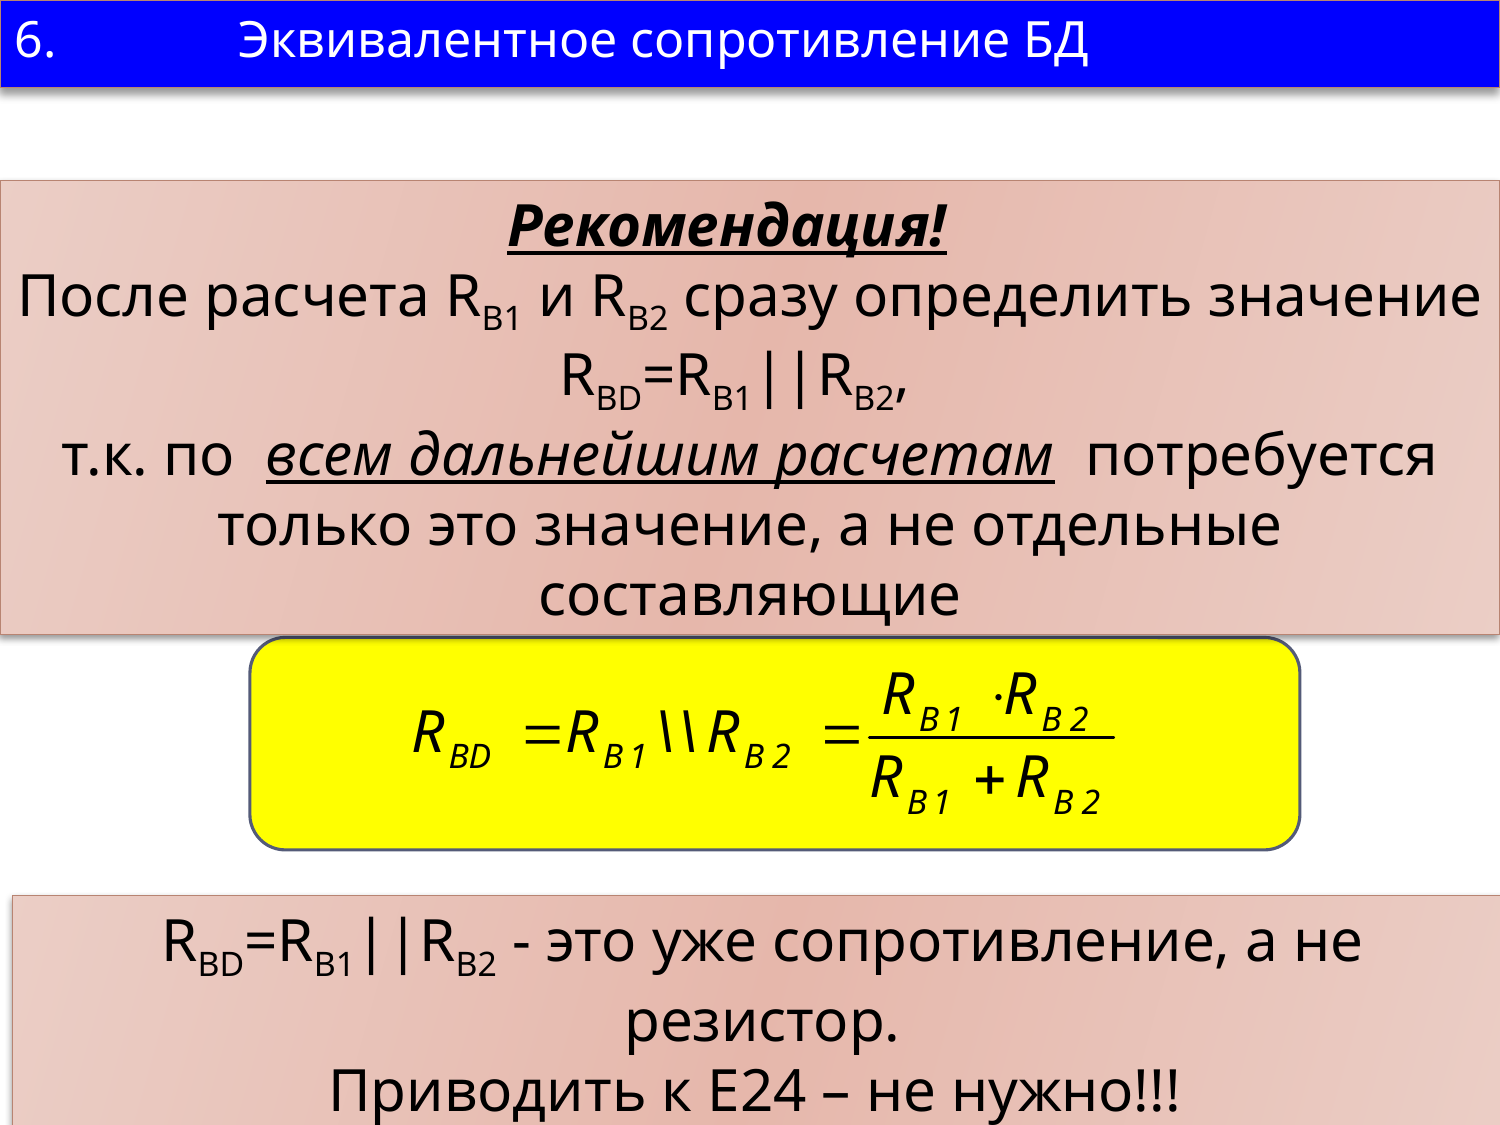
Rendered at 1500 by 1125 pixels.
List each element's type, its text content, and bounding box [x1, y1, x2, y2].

text_box RBD=RB1||RB2 - это уже сопротивление, а не резистор. Приводить к Е24 – не нужно!!! [12, 895, 1500, 1125]
text_box 6. Эквивалентное сопротивление БД [0, 0, 1500, 88]
text_box Рекомендация! После расчета RB1 и RB2 сразу определить значение RBD=RB1||RB2, т.к. по всем дальнейшим расчетам потребуется только это значение, а не отдельные составляющие [0, 180, 1500, 635]
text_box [411, 662, 1120, 819]
text_box [248, 644, 1302, 852]
